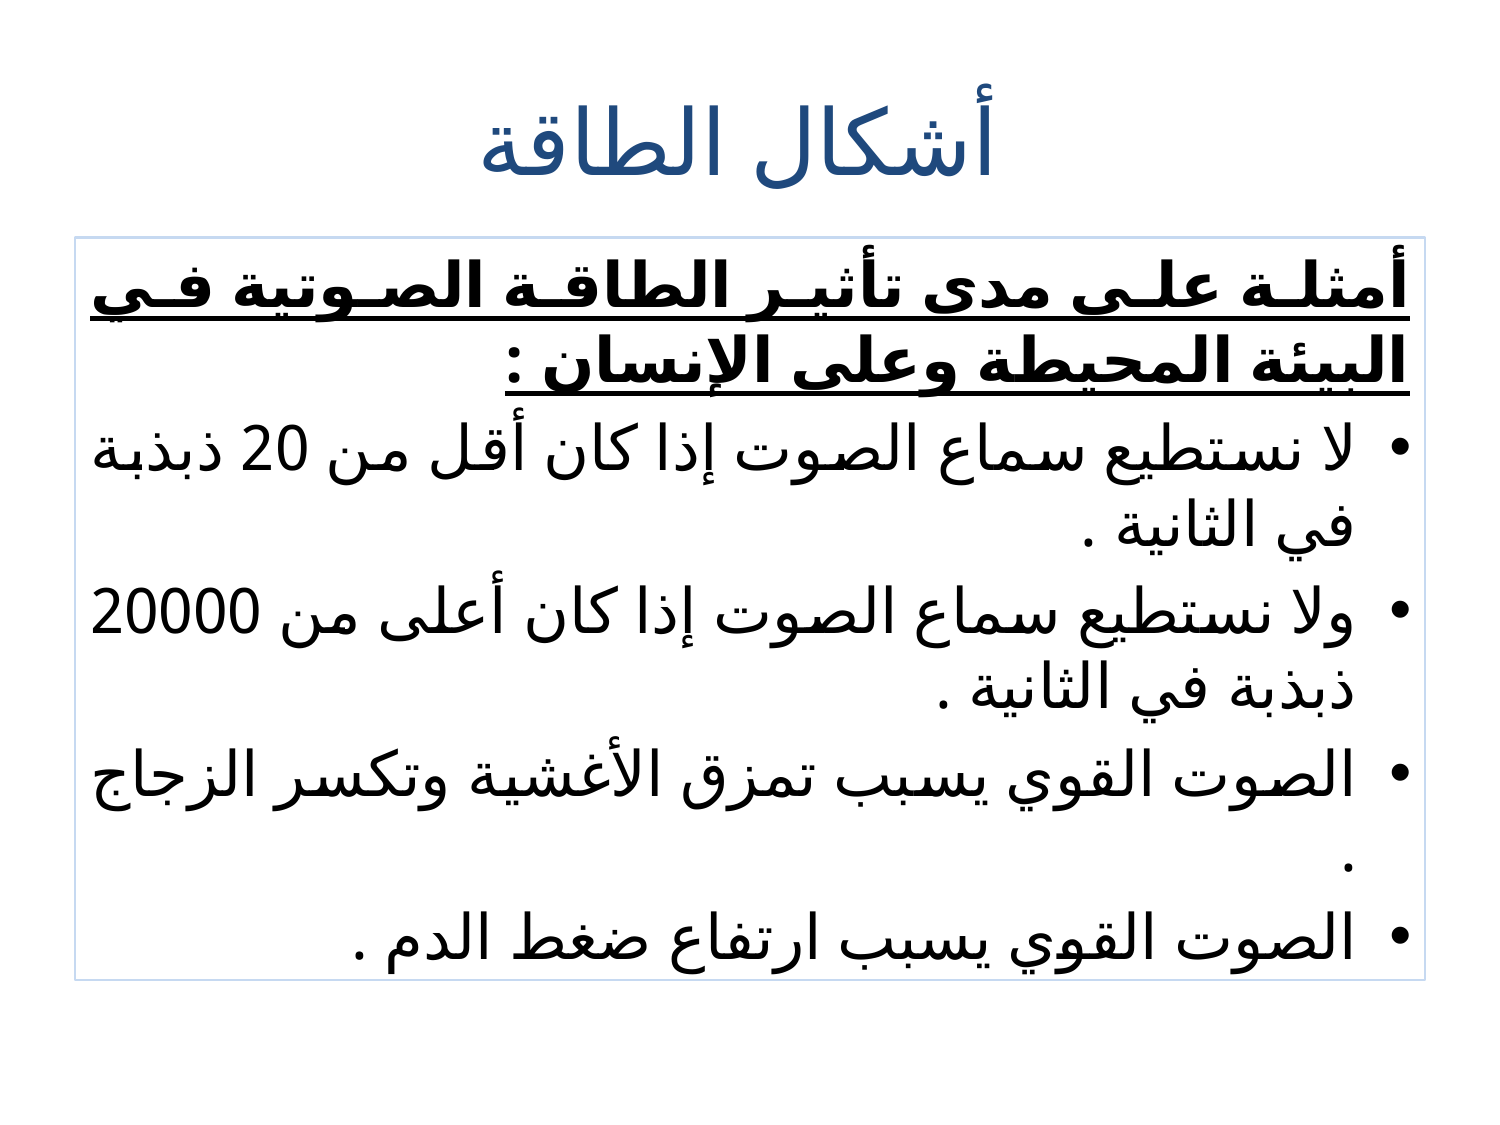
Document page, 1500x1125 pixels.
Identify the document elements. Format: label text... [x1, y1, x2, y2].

title أشكال الطاقة [75, 45, 1425, 233]
list أمثلة على مدى تأثير الطاقة الصوتية في البيئة المحيطة وعلى الإنسان : لا نستطيع سماع الصوت إذا كان أقل من 20 ذبذبة في الثانية . ولا نستطيع سماع الصوت إذا كان أعلى من 20000 ذبذبة في الثانية . الصوت القوي يسبب تمزق الأغشية وتكسر الزجاج . الصوت القوي يسبب ارتفاع ضغط الدم . [75, 237, 1425, 980]
